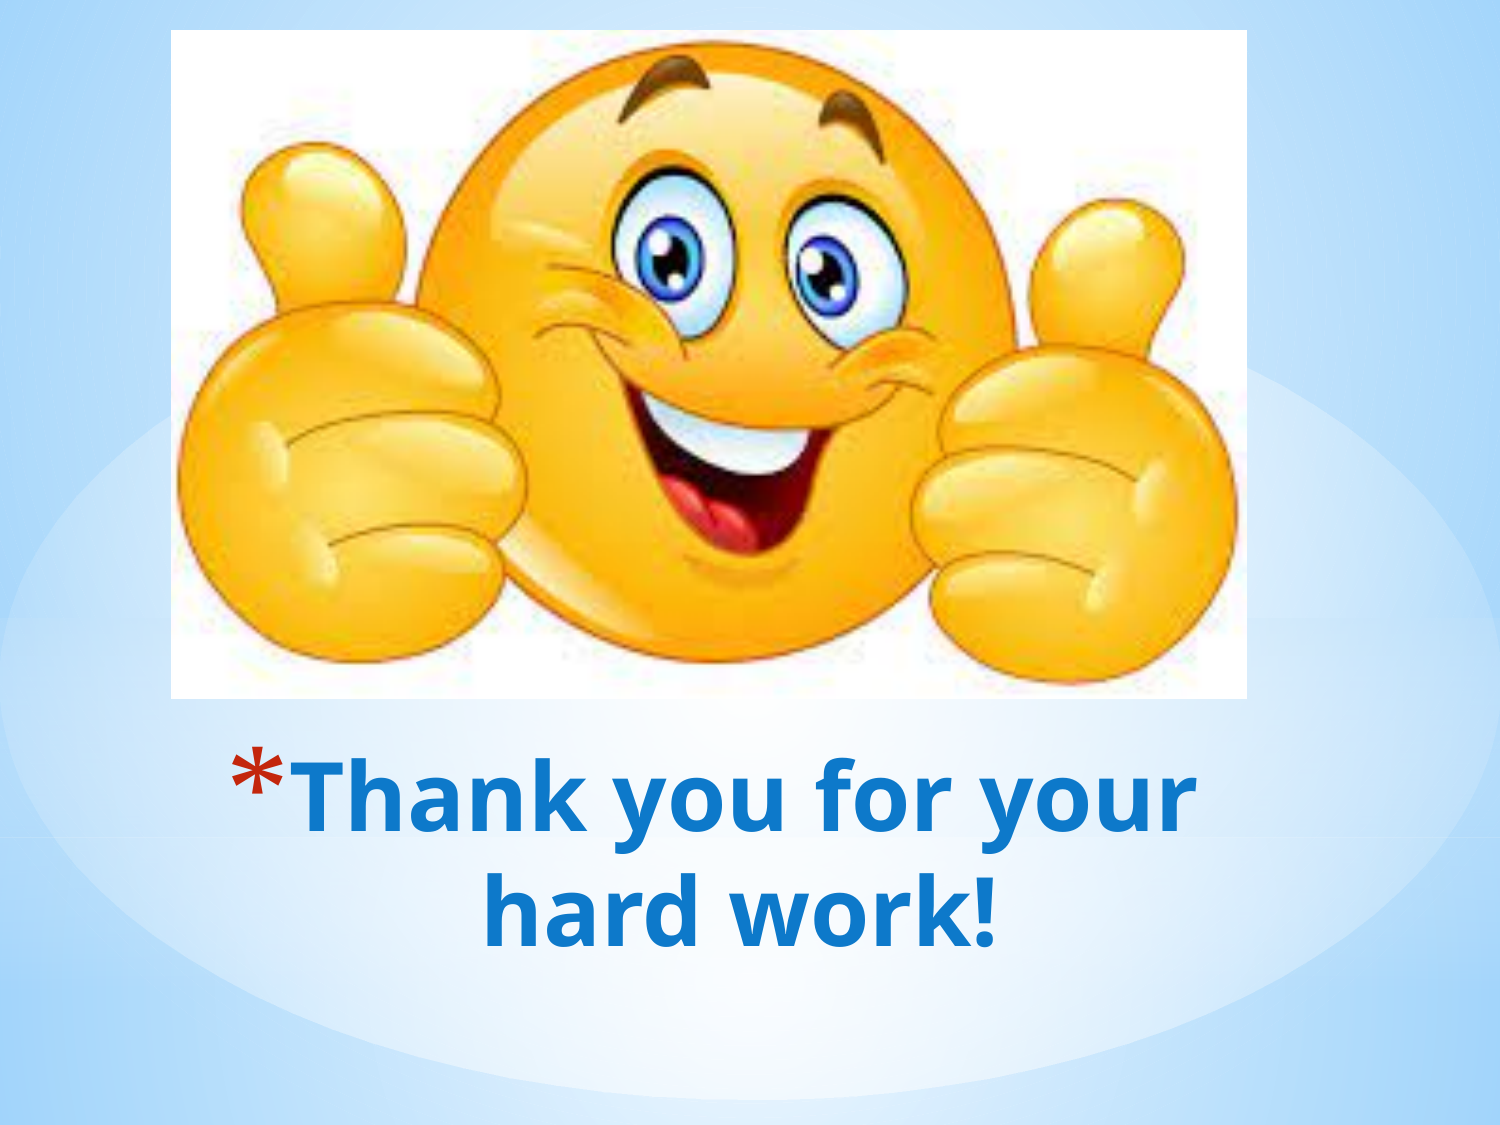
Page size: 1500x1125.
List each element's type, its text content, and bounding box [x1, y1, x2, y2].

title Thank you for your hard work! [179, 727, 1248, 916]
picture [170, 30, 1247, 699]
